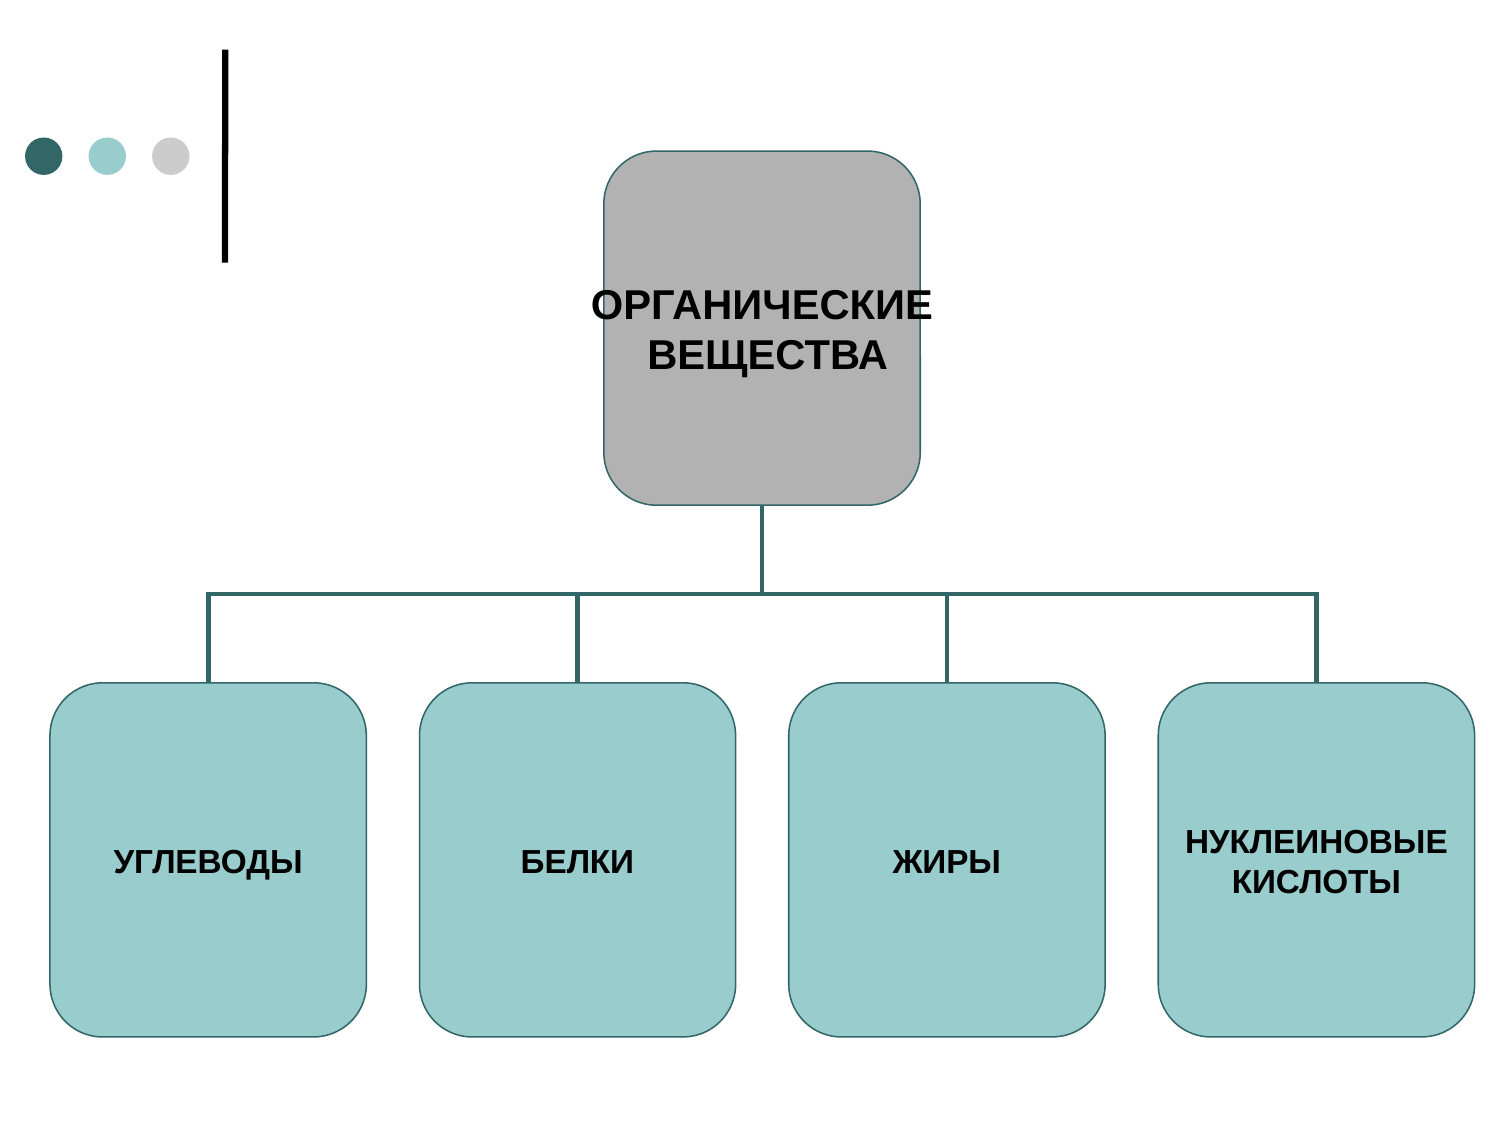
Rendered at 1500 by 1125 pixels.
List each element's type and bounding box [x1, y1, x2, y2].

text_box [49, 150, 1475, 1038]
